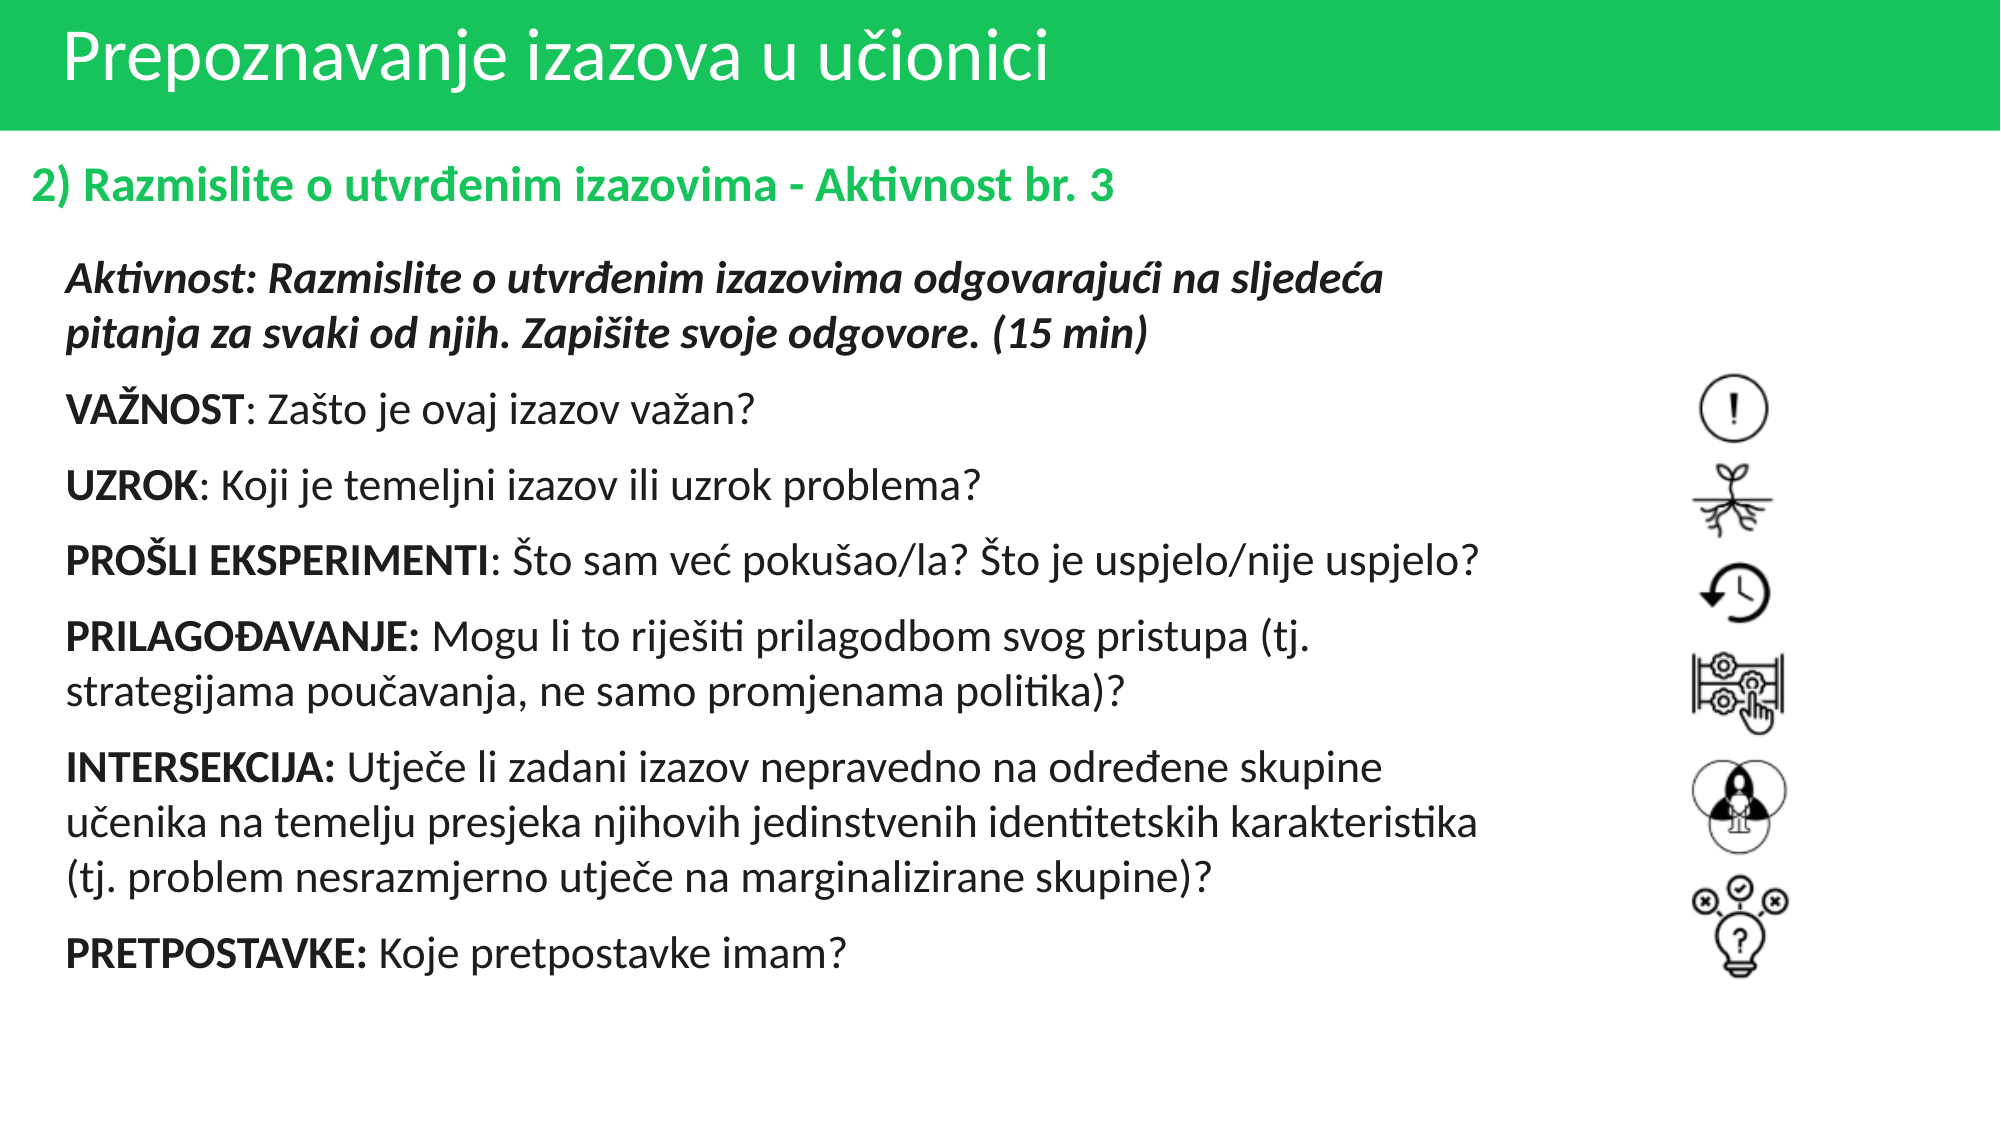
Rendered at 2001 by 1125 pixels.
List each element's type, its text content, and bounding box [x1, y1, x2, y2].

list Aktivnost: Razmislite o utvrđenim izazovima odgovarajući na sljedeća pitanja za svaki od njih. Zapišite svoje odgovore. (15 min) VAŽNOST: Zašto je ovaj izazov važan? UZROK: Koji je temeljni izazov ili uzrok problema? PROŠLI EKSPERIMENTI: Što sam već pokušao/la? Što je uspjelo/nije uspjelo? PRILAGOĐAVANJE: Mogu li to riješiti prilagodbom svog pristupa (tj. strategijama poučavanja, ne samo promjenama politika)? INTERSEKCIJA: Utječe li zadani izazov nepravedno na određene skupine učenika na temelju presjeka njihovih jedinstvenih identitetskih karakteristika (tj. problem nesrazmjerno utječe na marginalizirane skupine)? PRETPOSTAVKE: Koje pretpostavke imam? [50, 239, 1545, 1108]
picture [1615, 350, 1859, 998]
title Prepoznavanje izazova u učionici [16, 40, 1976, 140]
list 2) Razmislite o utvrđenim izazovima - Aktivnost br. 3 [16, 140, 1976, 231]
